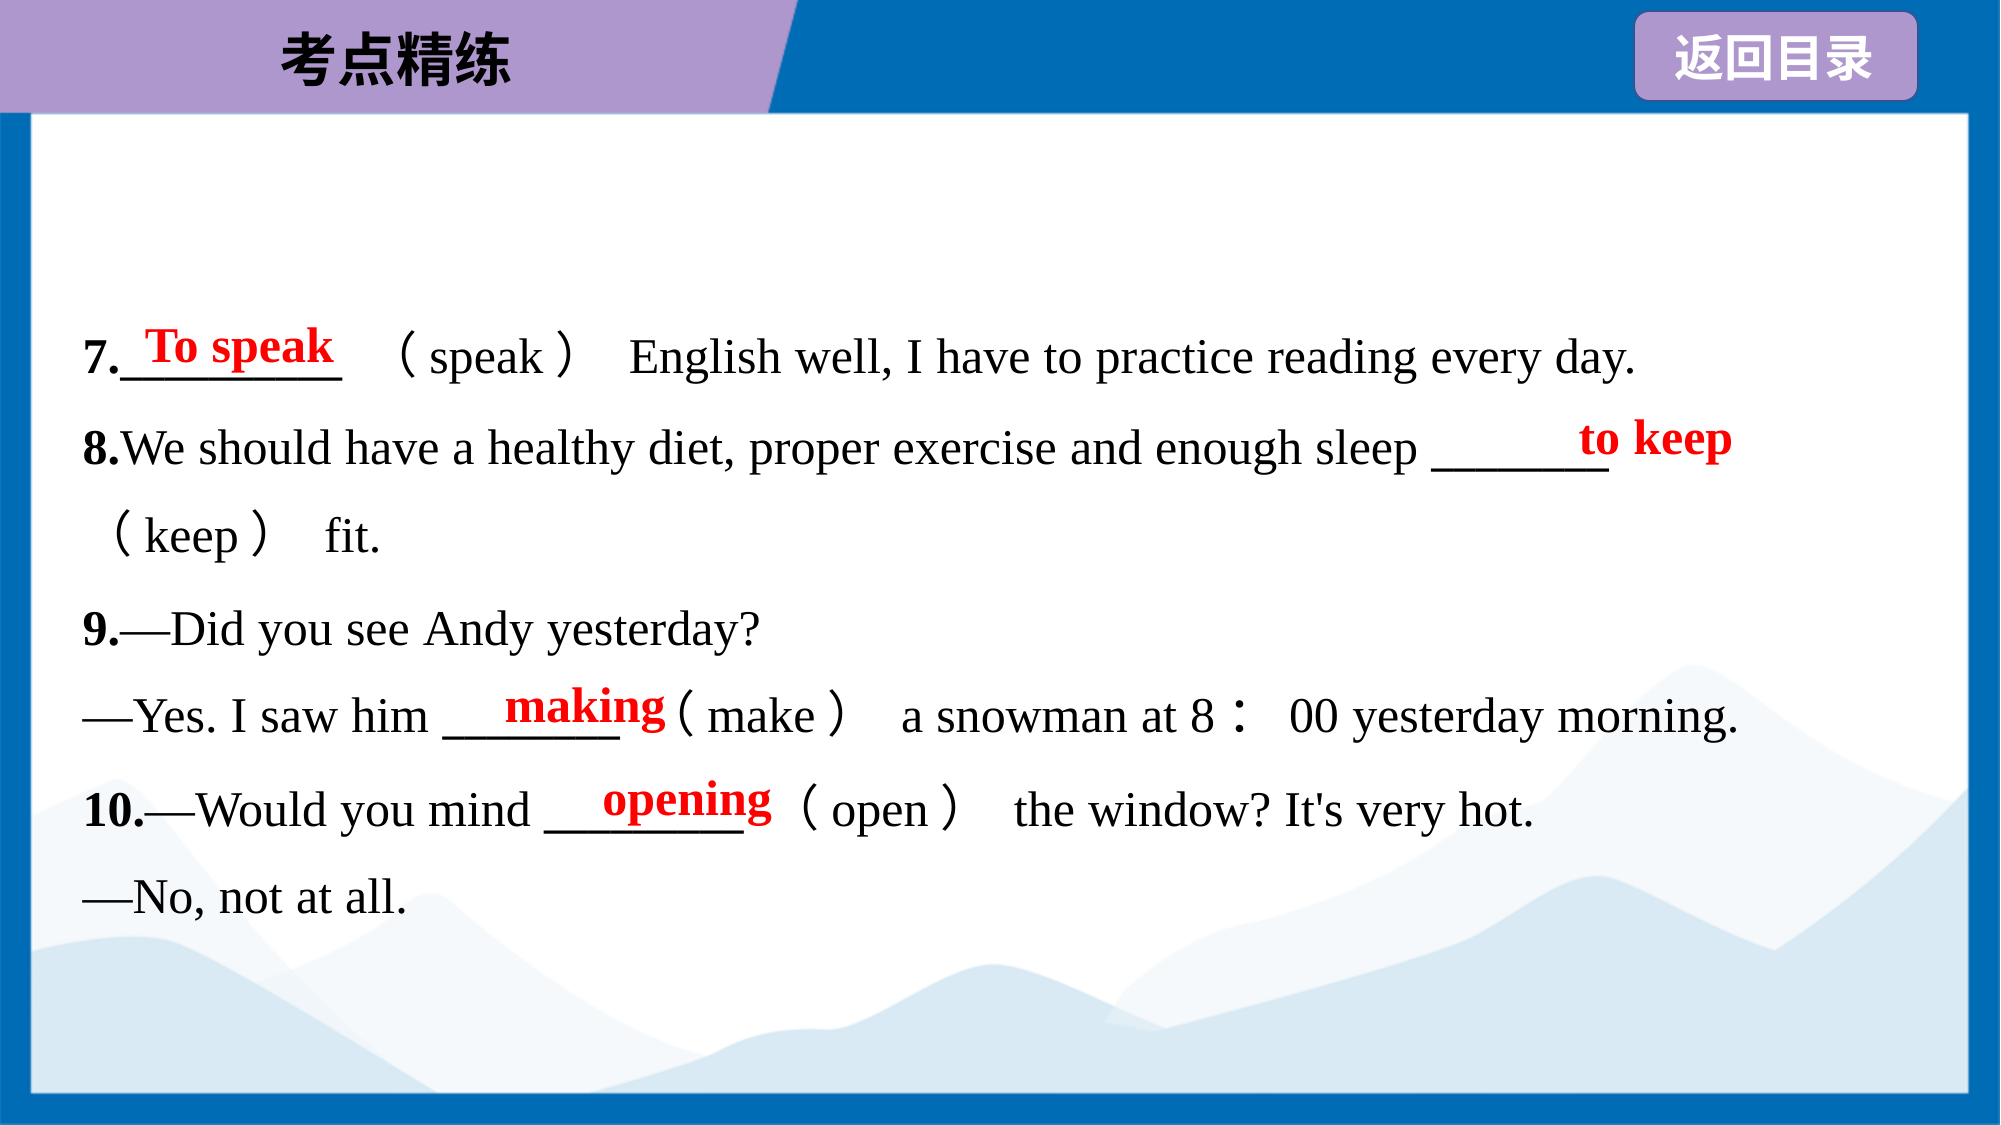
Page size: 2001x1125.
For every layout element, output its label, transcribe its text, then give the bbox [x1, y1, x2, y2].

text_box 7.__________ （speak） English well, I have to practice reading every day. 8.We should have a healthy diet, proper exercise and enough sleep ________ （keep） fit. [82, 291, 1917, 553]
text_box making [486, 644, 684, 724]
text_box 9.—Did you see Andy yesterday? —Yes. I saw him ________ （make） a snowman at 8：00 yesterday morning. [82, 563, 1917, 733]
text_box to keep [1554, 376, 1758, 455]
text_box 10.—Would you mind _________ （open） the window? It's very hot. —No, not at all. [82, 744, 1917, 914]
text_box To speak [120, 284, 359, 363]
text_box opening [584, 737, 790, 817]
picture [0, 0, 2000, 1125]
